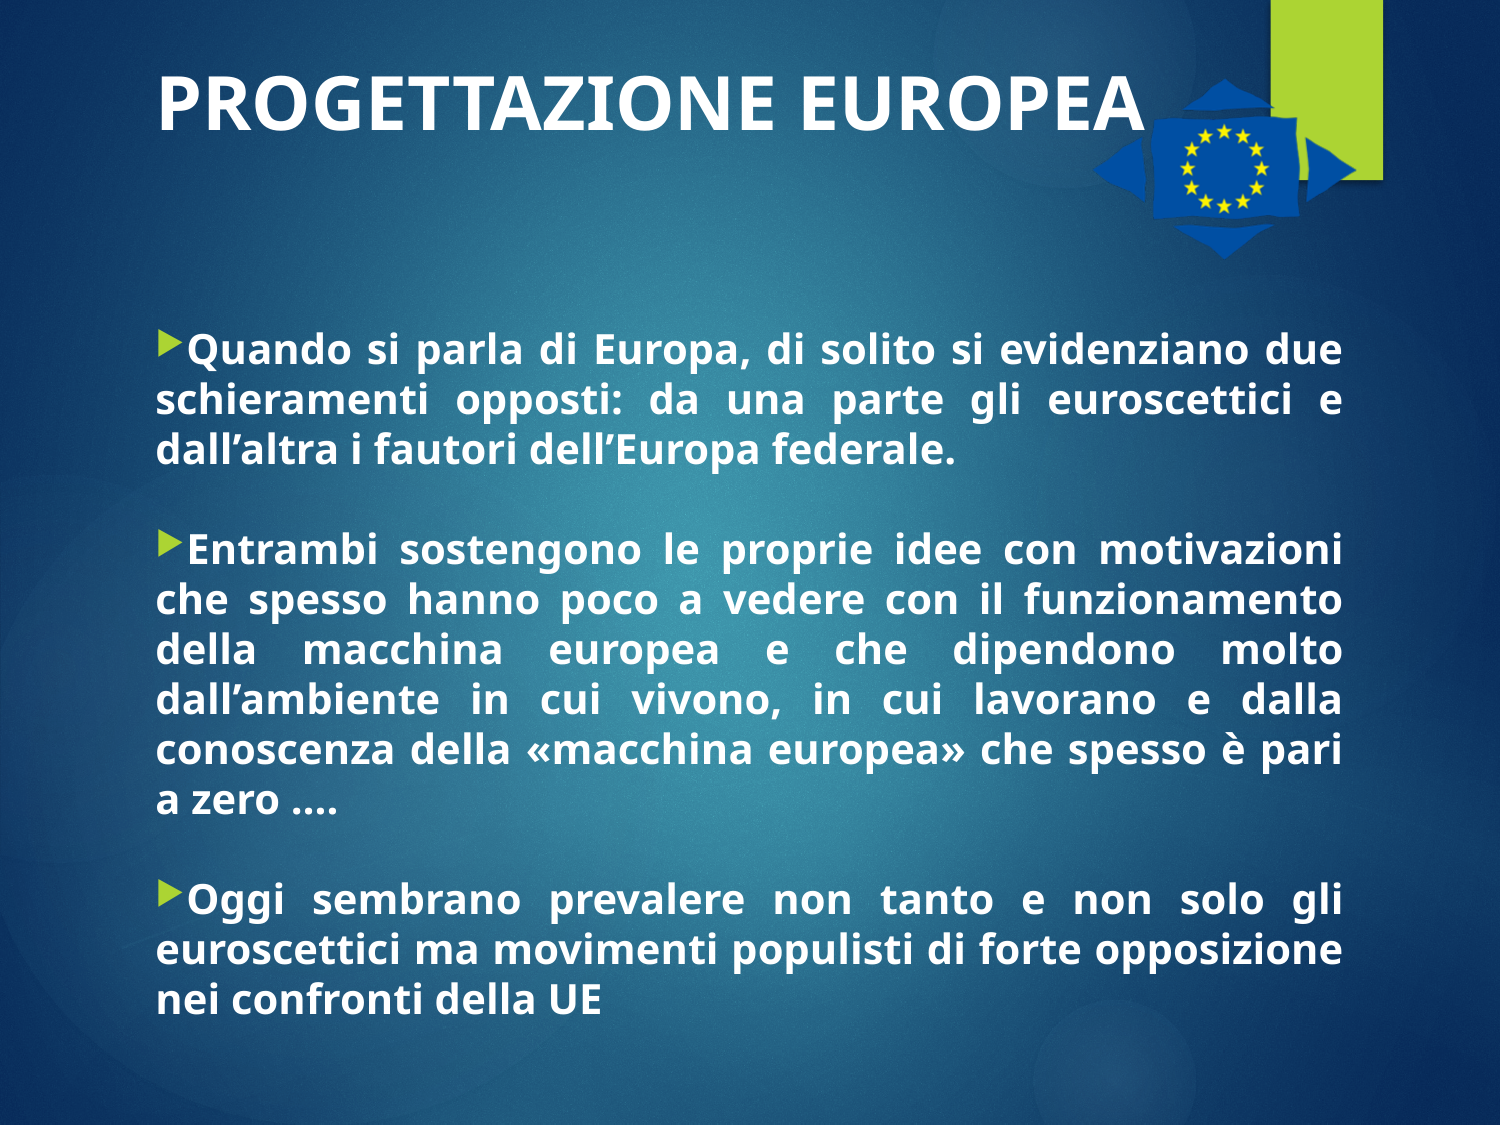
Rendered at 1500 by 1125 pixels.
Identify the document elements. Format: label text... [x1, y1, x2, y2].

title progettazione europea [140, 48, 1360, 291]
list Quando si parla di Europa, di solito si evidenziano due schieramenti opposti: da una parte gli euroscettici e dall’altra i fautori dell’Europa federale. Entrambi sostengono le proprie idee con motivazioni che spesso hanno poco a vedere con il funzionamento della macchina europea e che dipendono molto dall’ambiente in cui vivono, in cui lavorano e dalla conoscenza della «macchina europea» che spesso è pari a zero …. Oggi sembrano prevalere non tanto e non solo gli euroscettici ma movimenti populisti di forte opposizione nei confronti della UE [140, 315, 1360, 897]
picture [1088, 76, 1360, 262]
